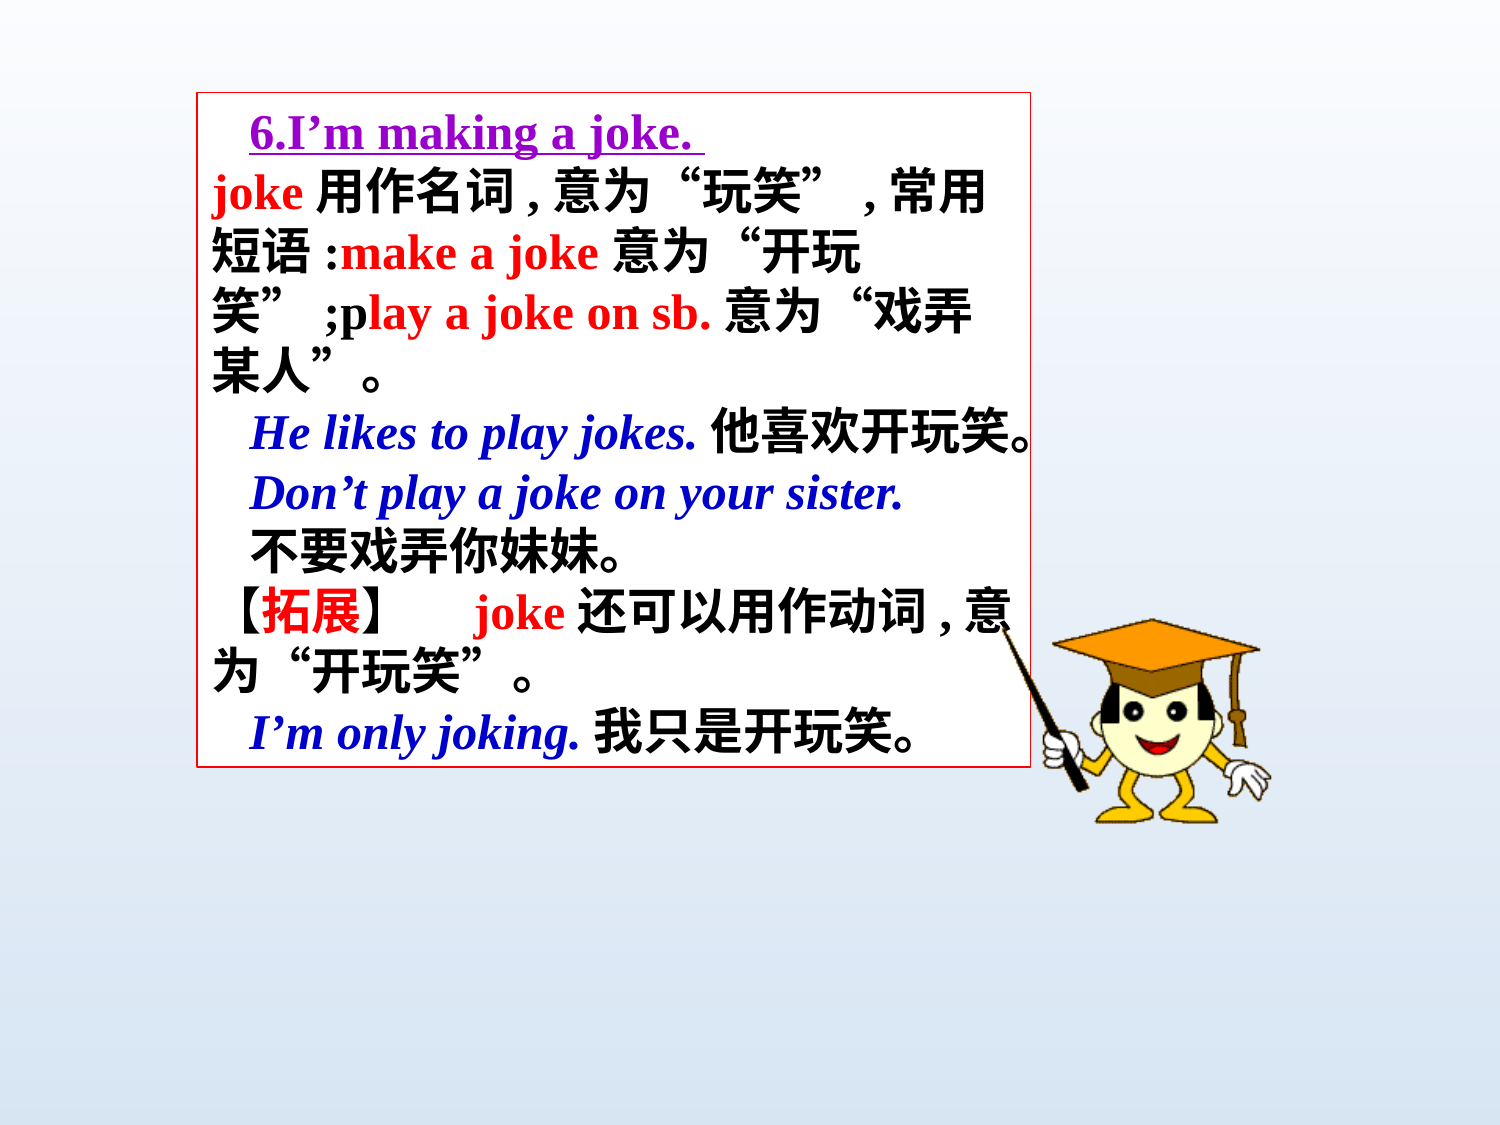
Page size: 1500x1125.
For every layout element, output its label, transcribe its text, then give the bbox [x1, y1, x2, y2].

text_box 6.I’m making a joke. joke用作名词,意为“玩笑”,常用短语:make a joke意为“开玩笑”;play a joke on sb.意为“戏弄某人”。 He likes to play jokes.他喜欢开玩笑。 Don’t play a joke on your sister. 不要戏弄你妹妹。 【拓展】 joke还可以用作动词,意为“开玩笑”。 I’m only joking.我只是开玩笑。 [197, 92, 1031, 768]
picture [981, 603, 1295, 839]
